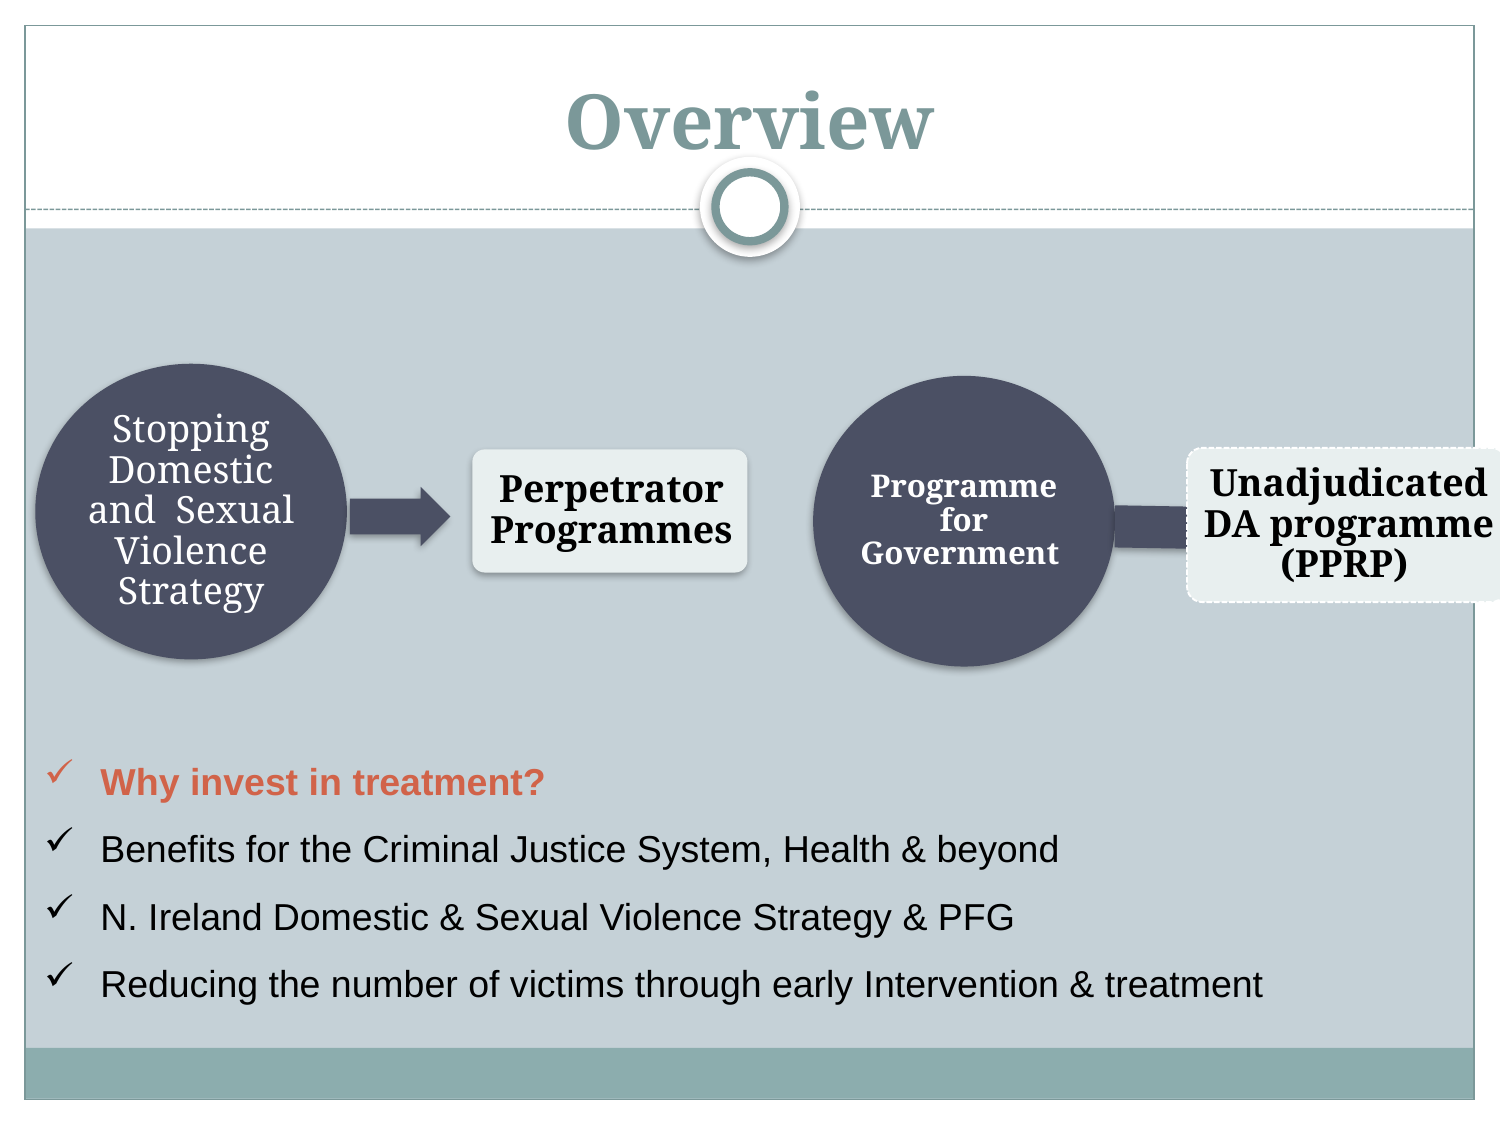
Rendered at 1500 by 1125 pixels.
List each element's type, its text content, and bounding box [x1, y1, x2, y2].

text_box Why invest in treatment? Benefits for the Criminal Justice System, Health & beyond N. Ireland Domestic & Sexual Violence Strategy & PFG Reducing the number of victims through early Intervention & treatment [29, 727, 1424, 1103]
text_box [0, 314, 904, 693]
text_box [765, 332, 1500, 717]
title Overview [112, 66, 1388, 173]
